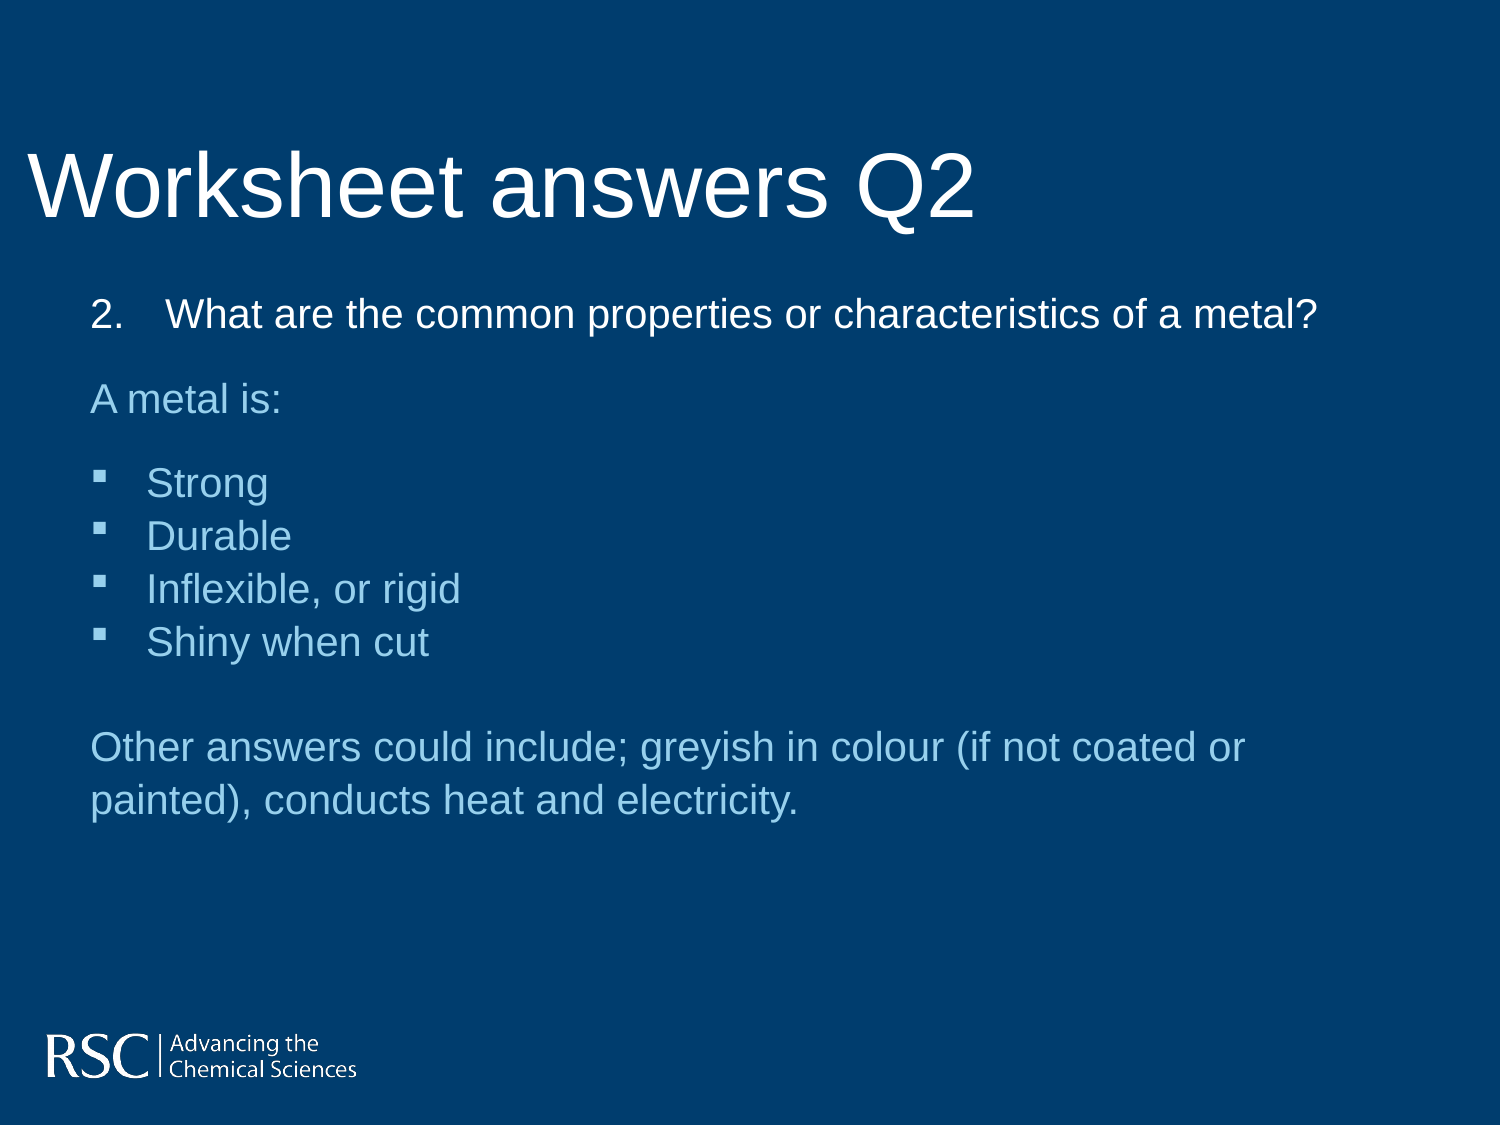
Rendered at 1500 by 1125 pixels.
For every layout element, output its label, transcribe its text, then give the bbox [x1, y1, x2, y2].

text_box Worksheet answers Q2 [12, 130, 1106, 245]
picture [42, 1028, 74, 1082]
text_box What are the common properties or characteristics of a metal? A metal is: Strong Durable Inflexible, or rigid Shiny when cut Other answers could include; greyish in colour (if not coated or painted), conducts heat and electricity. [74, 266, 1425, 1125]
